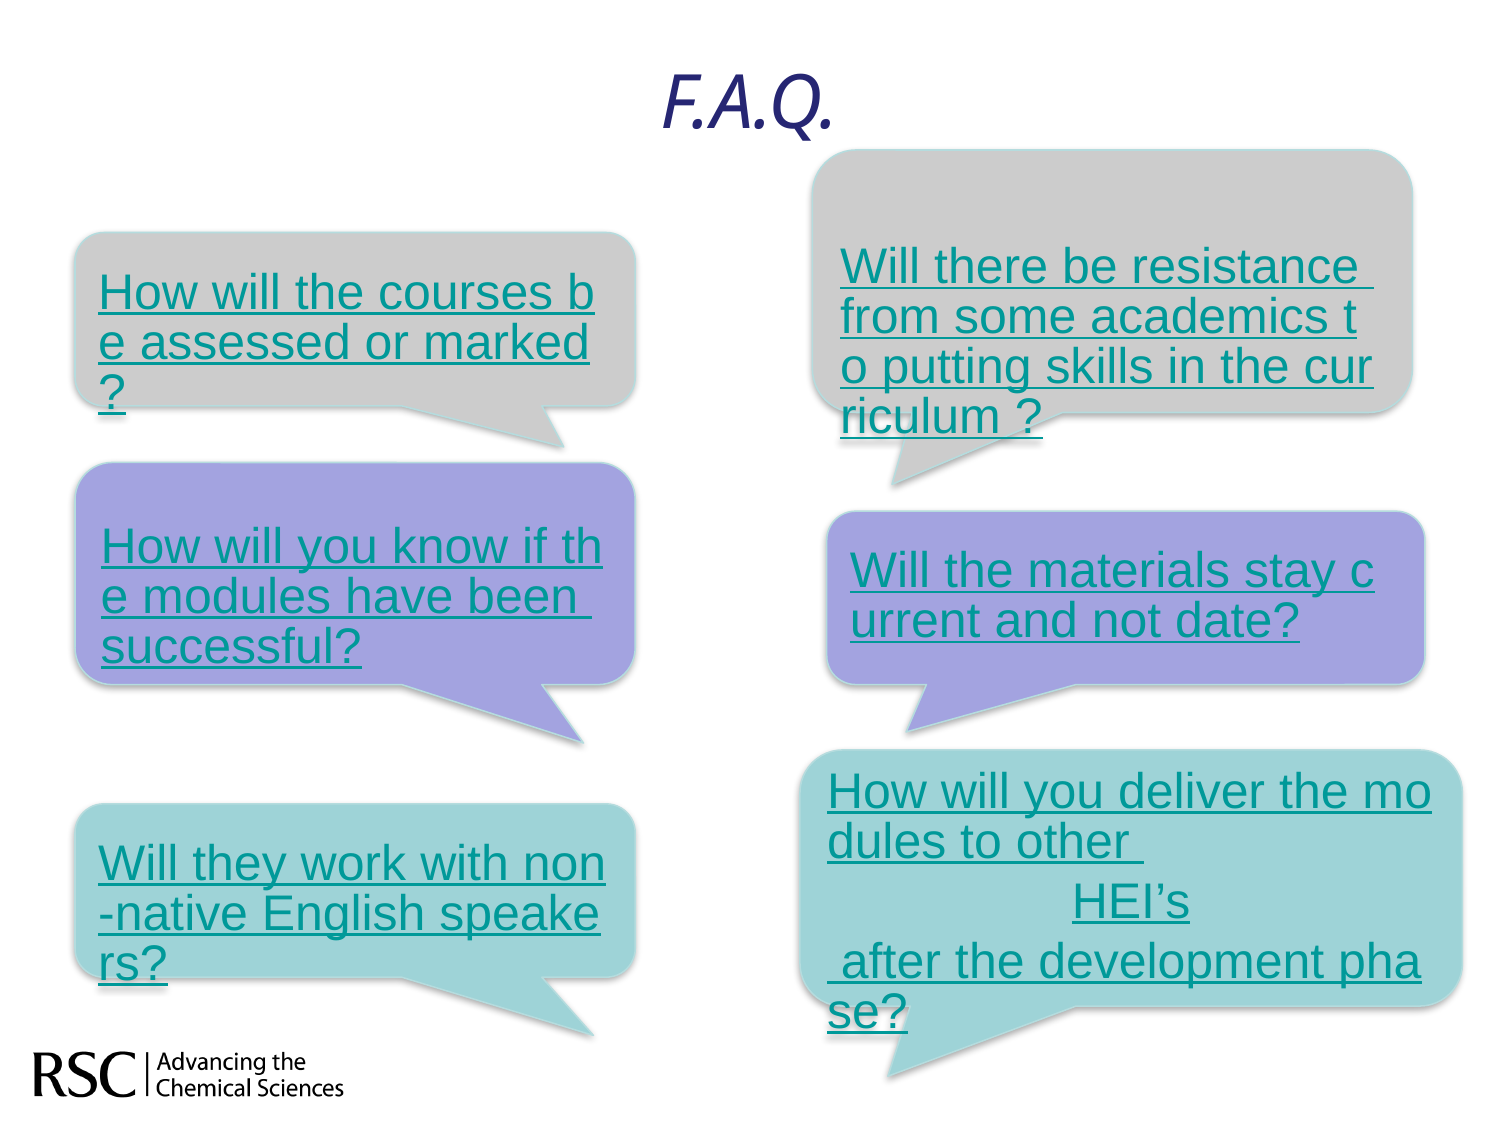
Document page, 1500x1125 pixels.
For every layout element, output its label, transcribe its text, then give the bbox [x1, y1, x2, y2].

text_box Will they work with non-native English speakers? [74, 803, 637, 1037]
title F.A.Q. [74, 44, 1426, 151]
text_box Will the materials stay current and not date? [825, 510, 1426, 733]
text_box How will the courses be assessed or marked? [74, 231, 637, 448]
text_box Will there be resistance from some academics to putting skills in the curriculum ? [811, 149, 1414, 486]
text_box How will you know if the modules have been successful? [74, 461, 637, 744]
text_box How will you deliver the modules to other HEI’s after the development phase? [799, 749, 1464, 1077]
